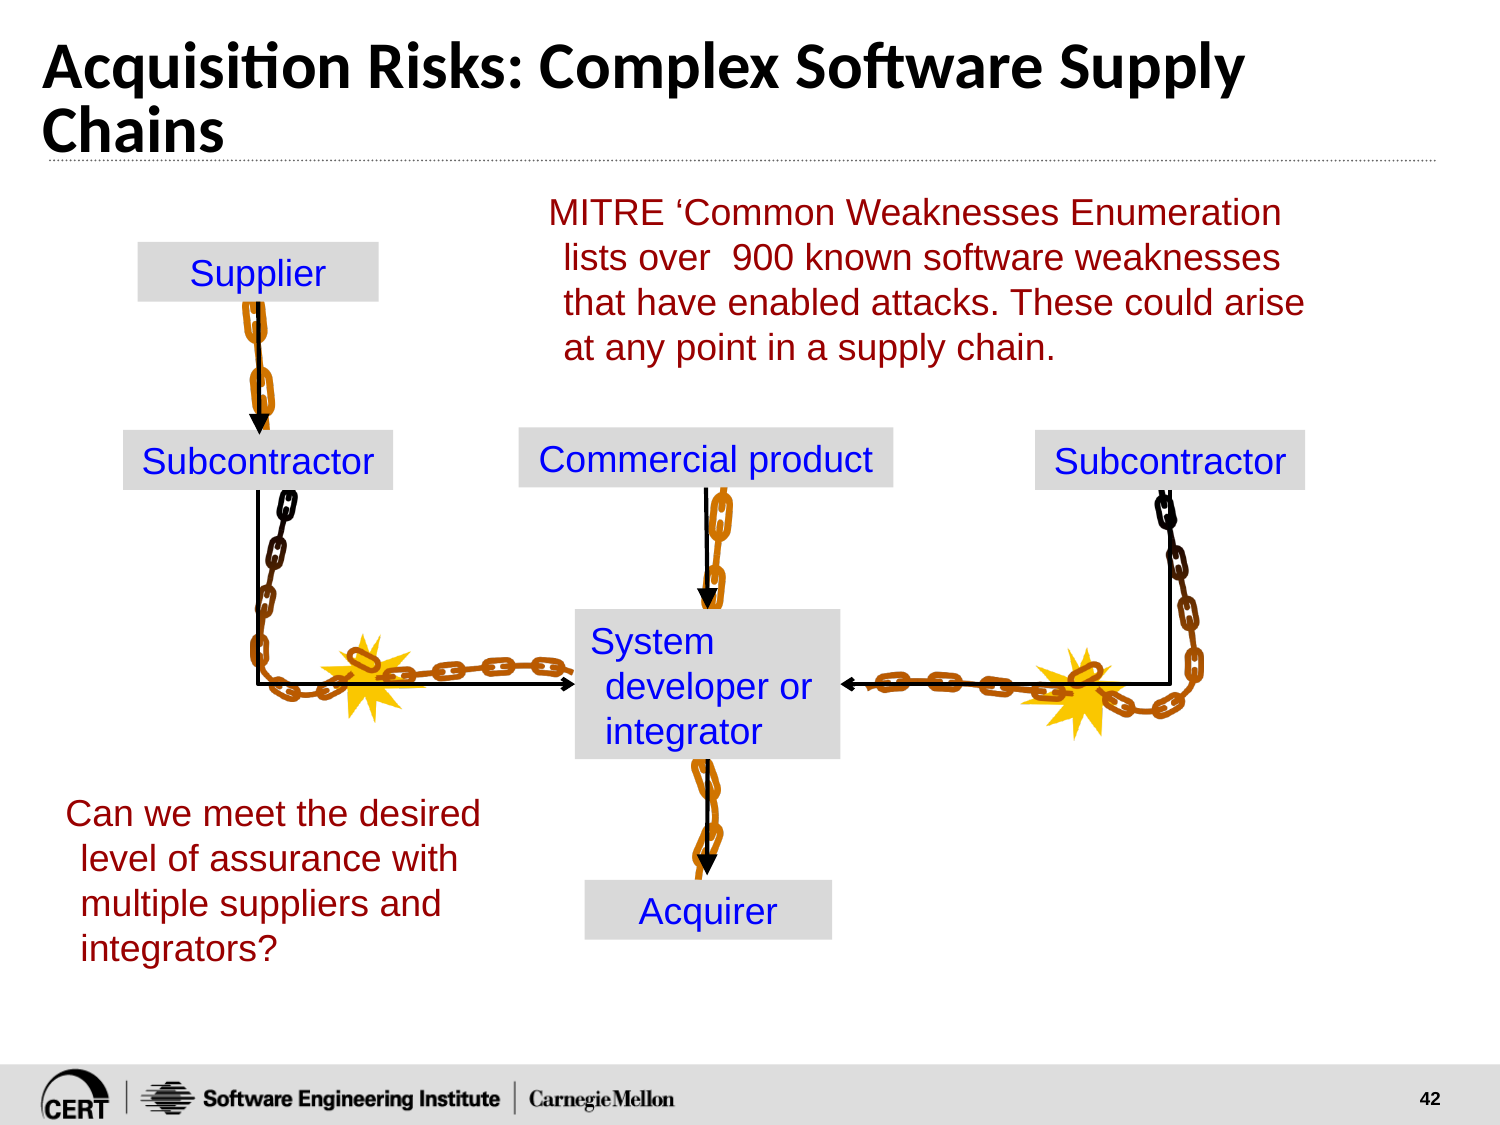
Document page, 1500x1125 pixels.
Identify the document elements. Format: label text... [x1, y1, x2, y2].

picture [691, 482, 734, 880]
text_box Subcontractor [123, 429, 245, 490]
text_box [908, 421, 1103, 753]
text_box Acquirer [584, 879, 833, 940]
picture [24, 1065, 688, 1125]
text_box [319, 428, 514, 746]
picture [1103, 435, 1204, 741]
text_box Supplier [137, 241, 379, 302]
picture [865, 435, 908, 741]
text_box MITRE ‘Common Weaknesses Enumeration lists over 900 known software weaknesses that have enabled attacks. These could arise at any point in a supply chain. [518, 180, 1350, 376]
title Acquisition Risks: Complex Software Supply Chains [42, 37, 1434, 155]
text_box Can we meet the desired level of assurance with multiple suppliers and integrators? [35, 781, 550, 976]
picture [514, 431, 574, 723]
text_box System developer or integrator [738, 609, 841, 760]
text_box System developer or integrator [574, 609, 685, 760]
text_box Subcontractor [1108, 429, 1306, 490]
text_box Commercial product [518, 427, 894, 488]
picture [242, 283, 319, 723]
